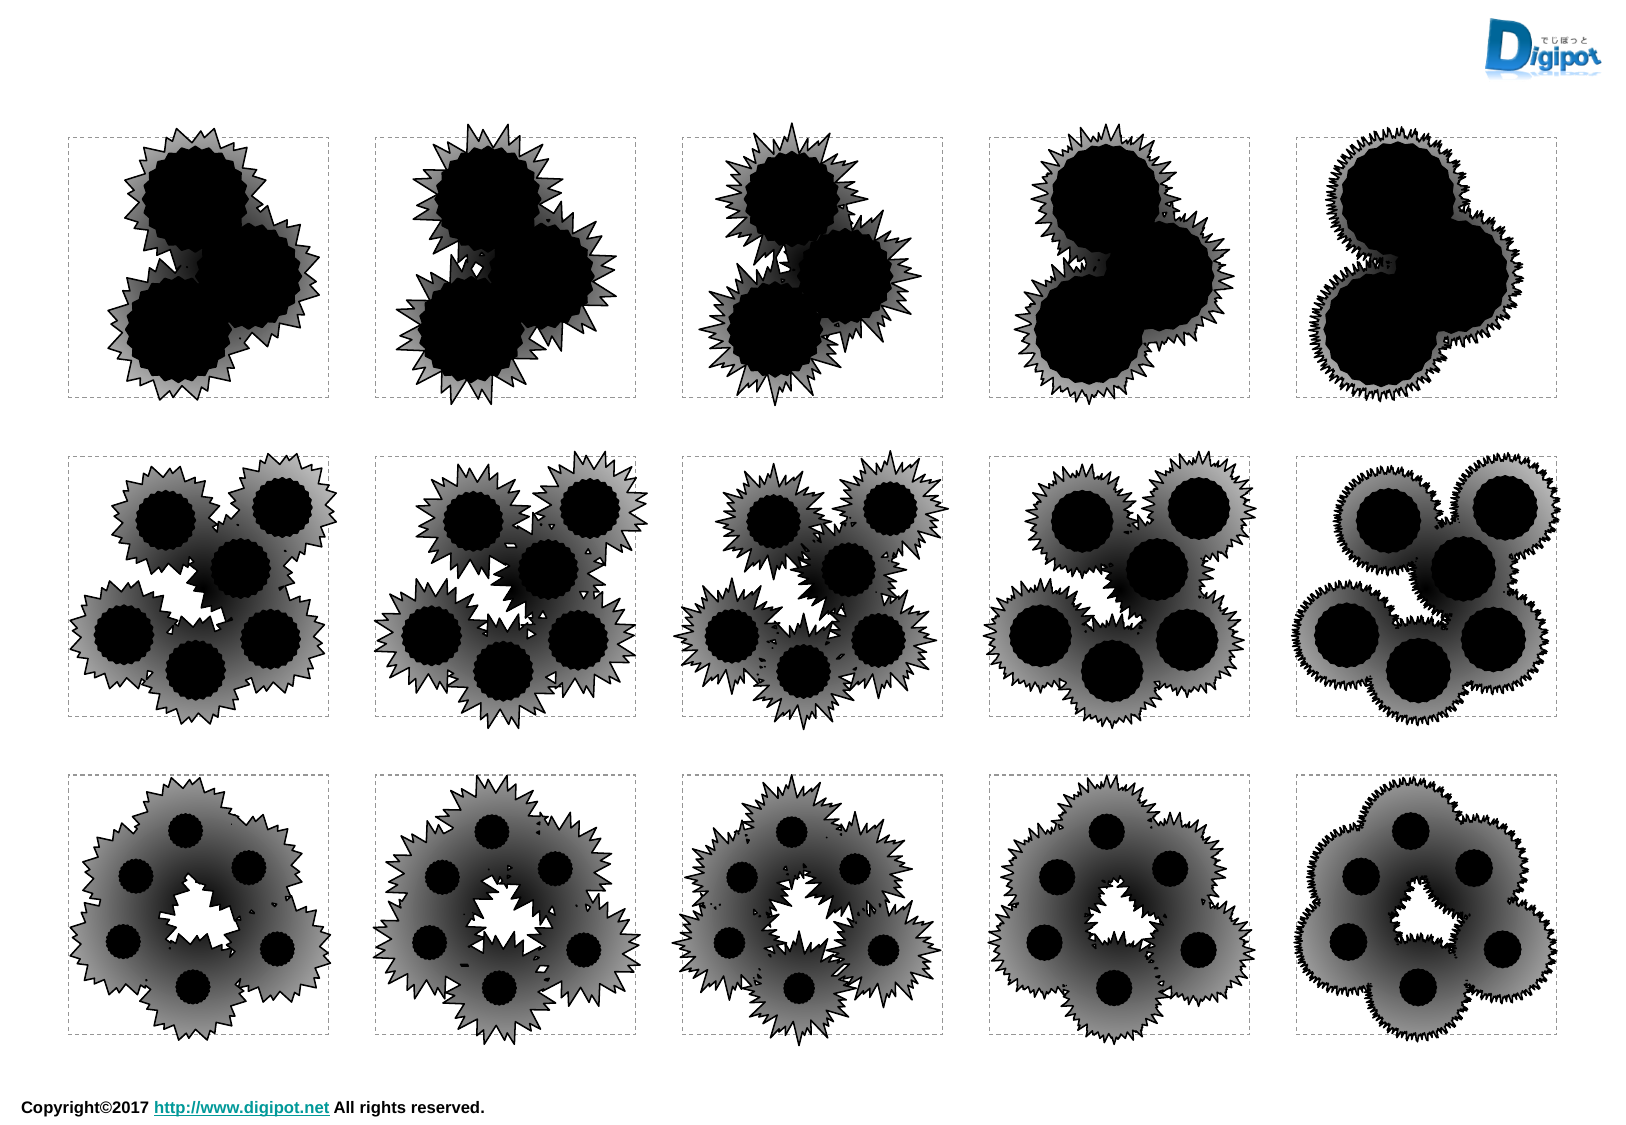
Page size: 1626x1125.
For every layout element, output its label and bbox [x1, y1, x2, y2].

text_box [1291, 452, 1561, 726]
text_box [698, 122, 922, 406]
picture [1485, 18, 1602, 82]
text_box [69, 453, 337, 725]
text_box [1014, 123, 1235, 405]
text_box [671, 774, 941, 1046]
text_box [396, 124, 617, 405]
text_box [374, 451, 648, 729]
text_box [107, 128, 320, 401]
text_box [373, 775, 641, 1045]
text_box [1308, 126, 1524, 402]
text_box [983, 451, 1257, 729]
text_box [1293, 776, 1558, 1042]
text_box [69, 777, 331, 1041]
text_box [673, 450, 949, 730]
text_box [987, 775, 1256, 1045]
